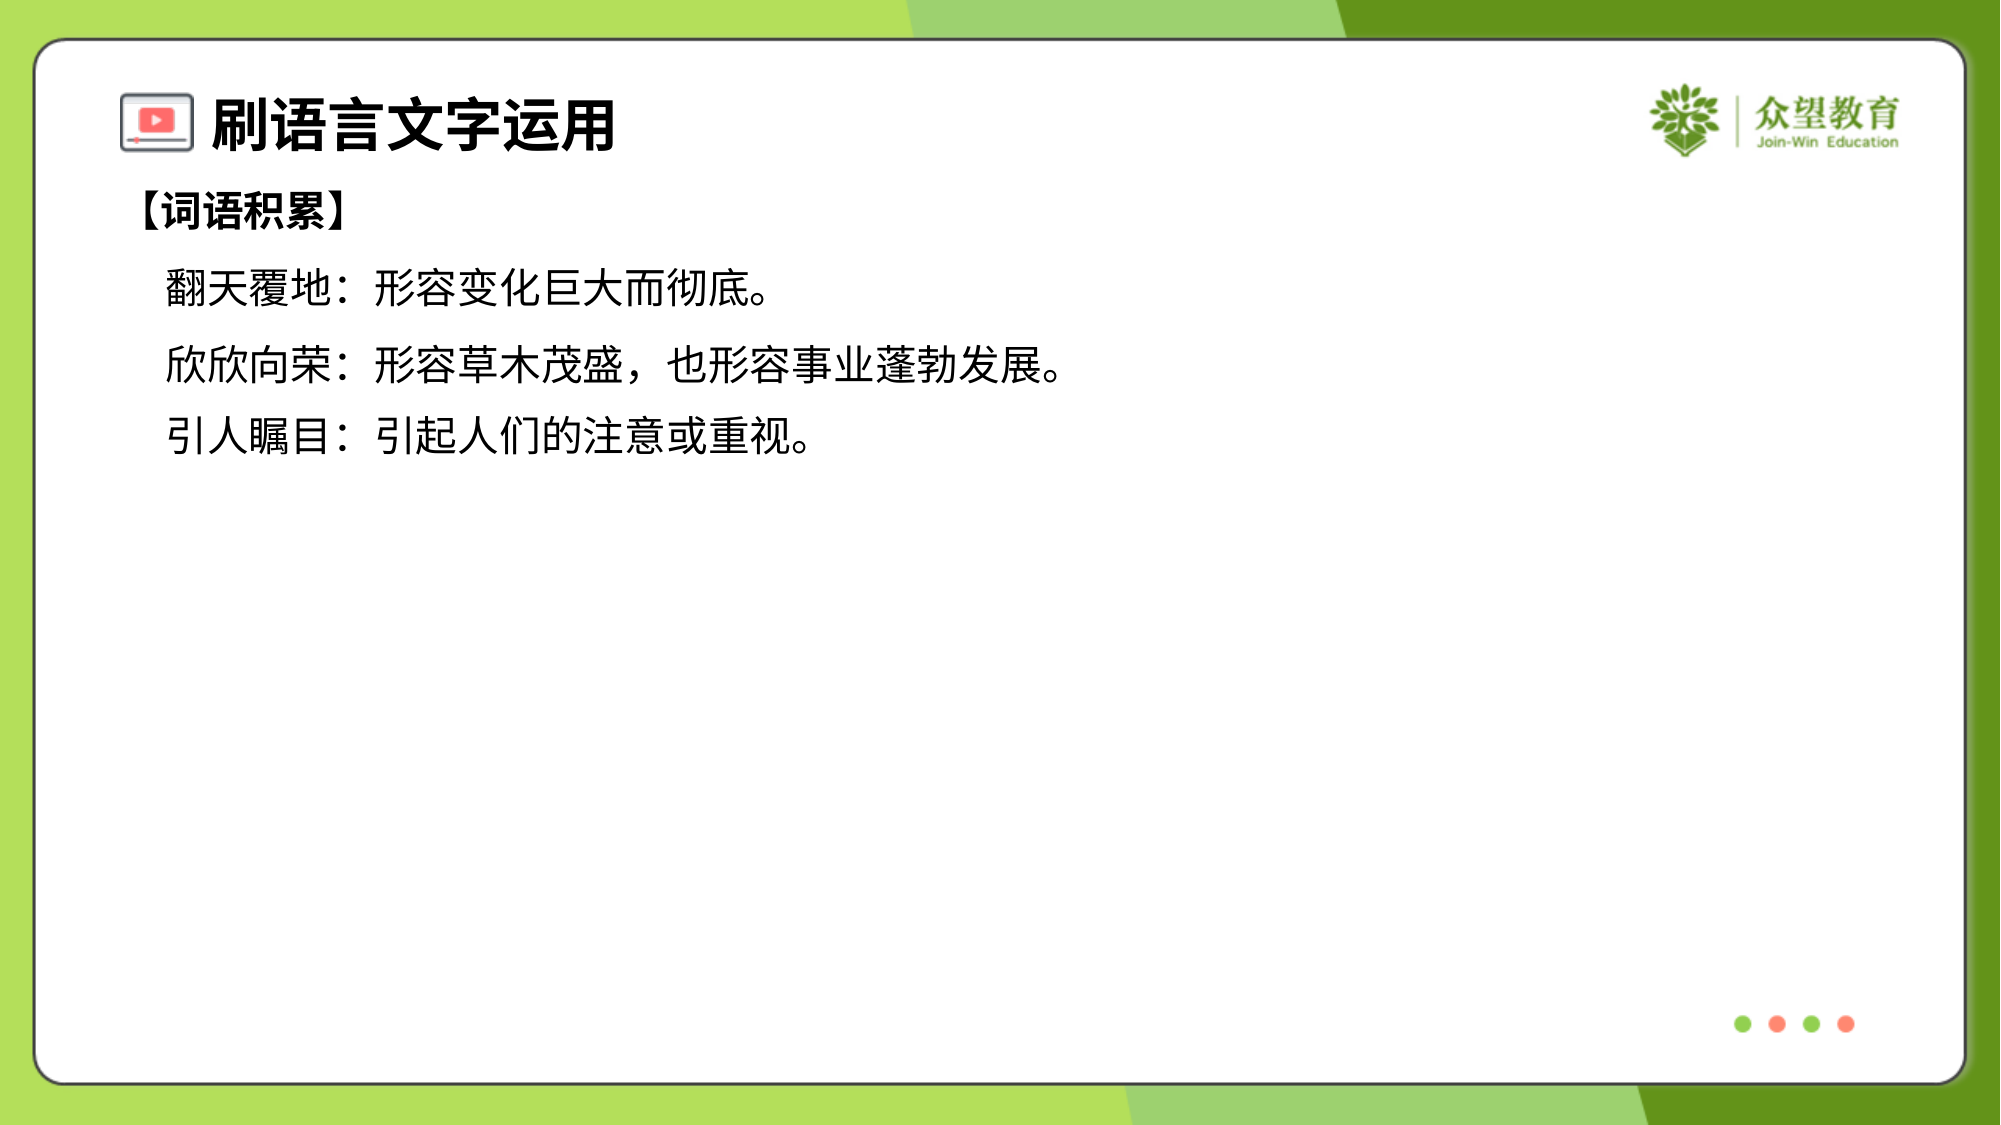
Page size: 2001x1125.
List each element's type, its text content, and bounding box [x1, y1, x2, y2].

text_box 【词语积累】 翻天覆地：形容变化巨大而彻底。 欣欣向荣：形容草木茂盛，也形容事业蓬勃发展。 引人瞩目：引起人们的注意或重视。 [118, 159, 1883, 452]
picture [0, 0, 2000, 1125]
